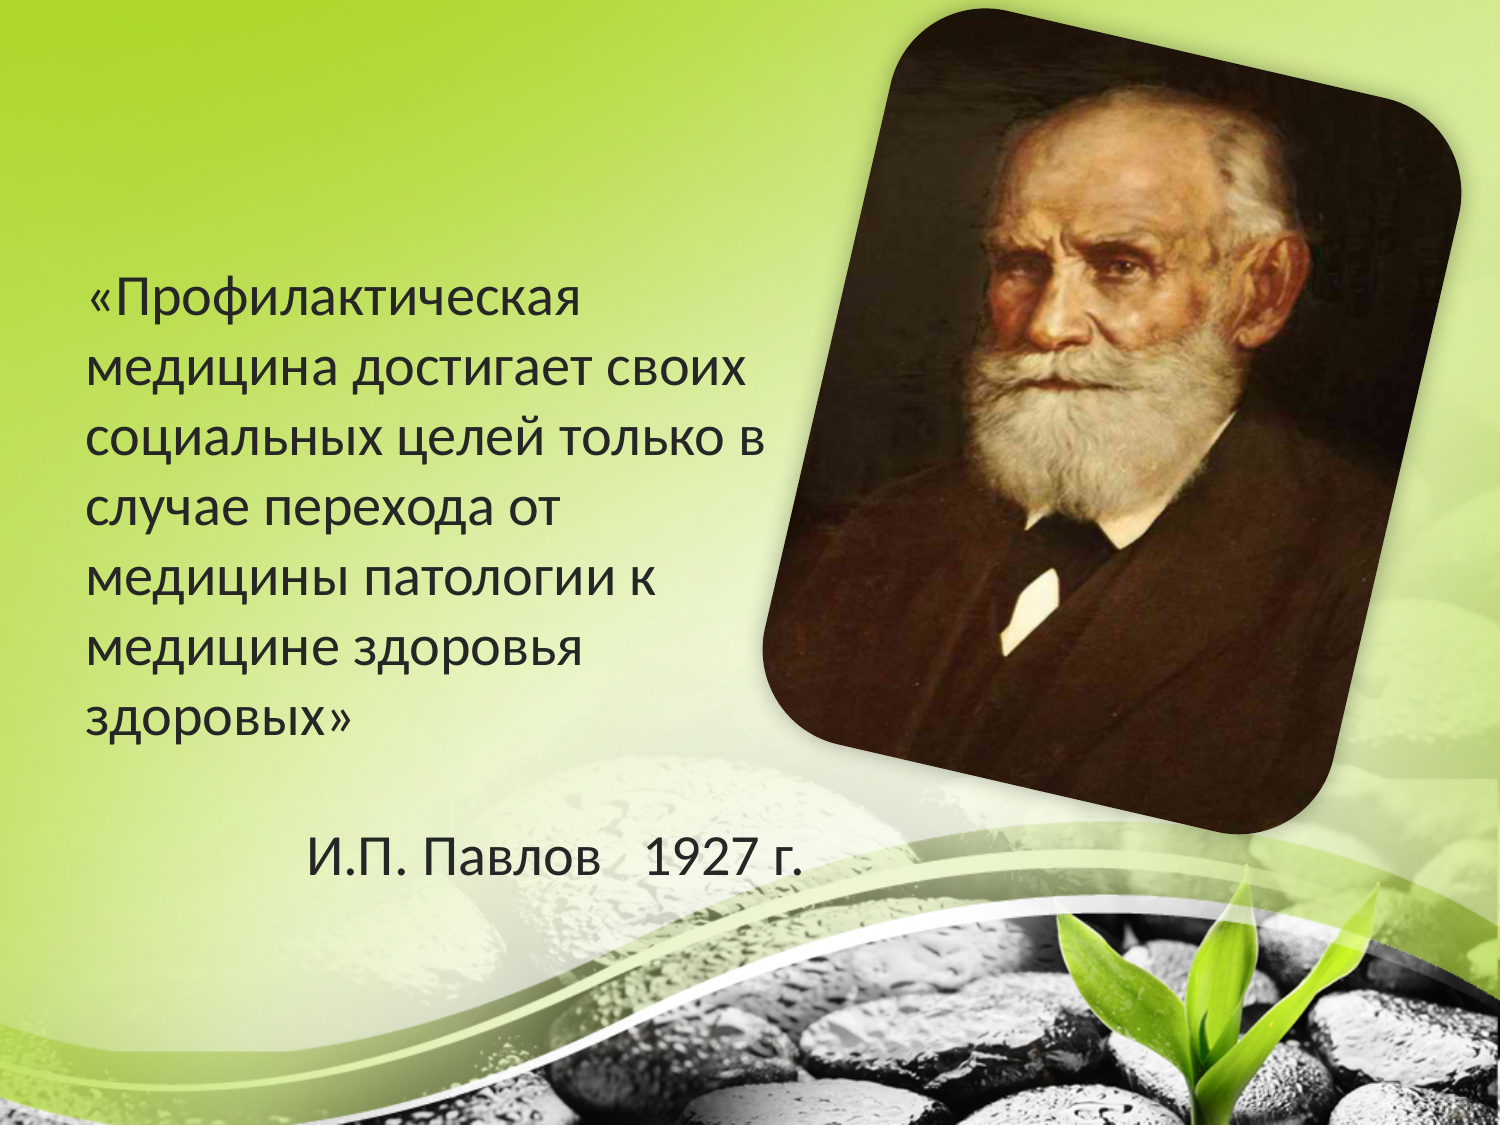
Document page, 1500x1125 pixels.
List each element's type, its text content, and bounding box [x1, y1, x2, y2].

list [820, 44, 1404, 798]
text_box «Профилактическая медицина достигает своих социальных целей только в случае перехода от медицины патологии к медицине здоровья здоровых» И.П. Павлов 1927 г. [70, 249, 821, 895]
picture [0, 0, 1500, 1125]
